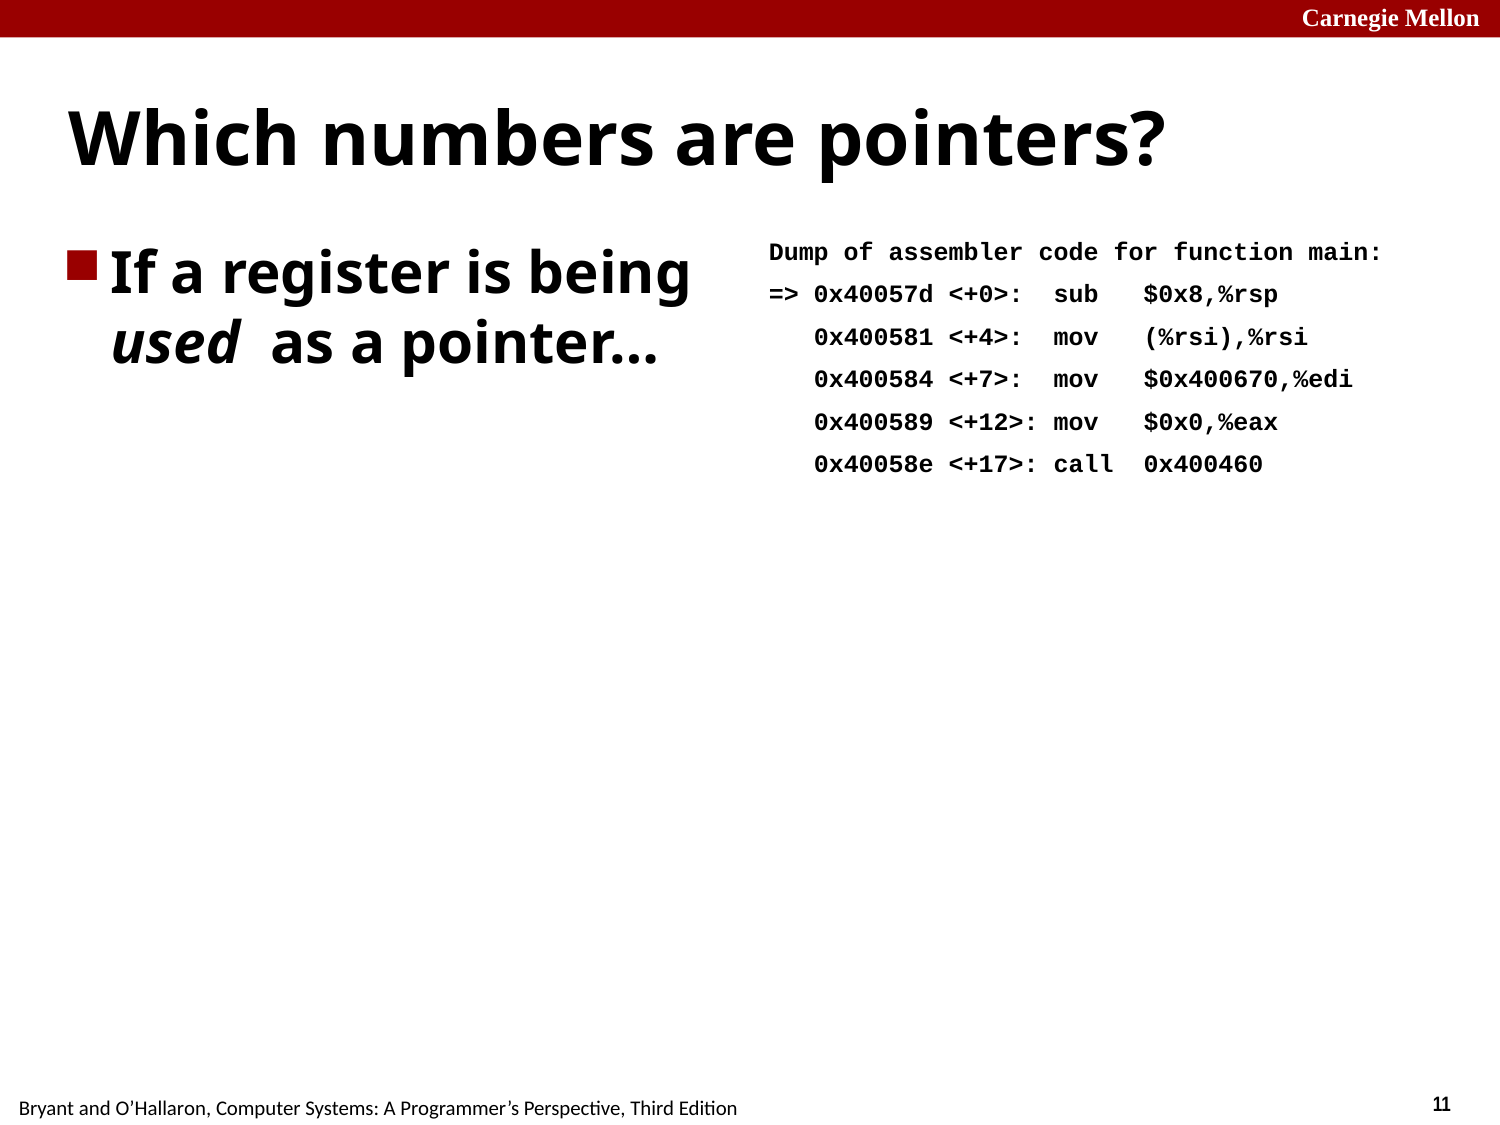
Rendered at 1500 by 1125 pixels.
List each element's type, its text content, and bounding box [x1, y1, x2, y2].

list If a register is being used as a pointer… [62, 228, 738, 1122]
list Dump of assembler code for function main: => 0x40057d <+0>: sub $0x8,%rsp 0x400581 <+4>: mov (%rsi),%rsi 0x400584 <+7>: mov $0x400670,%edi 0x400589 <+12>: mov $0x0,%eax 0x40058e <+17>: call 0x400460 [762, 228, 1438, 1122]
title Which numbers are pointers? [62, 41, 1438, 230]
